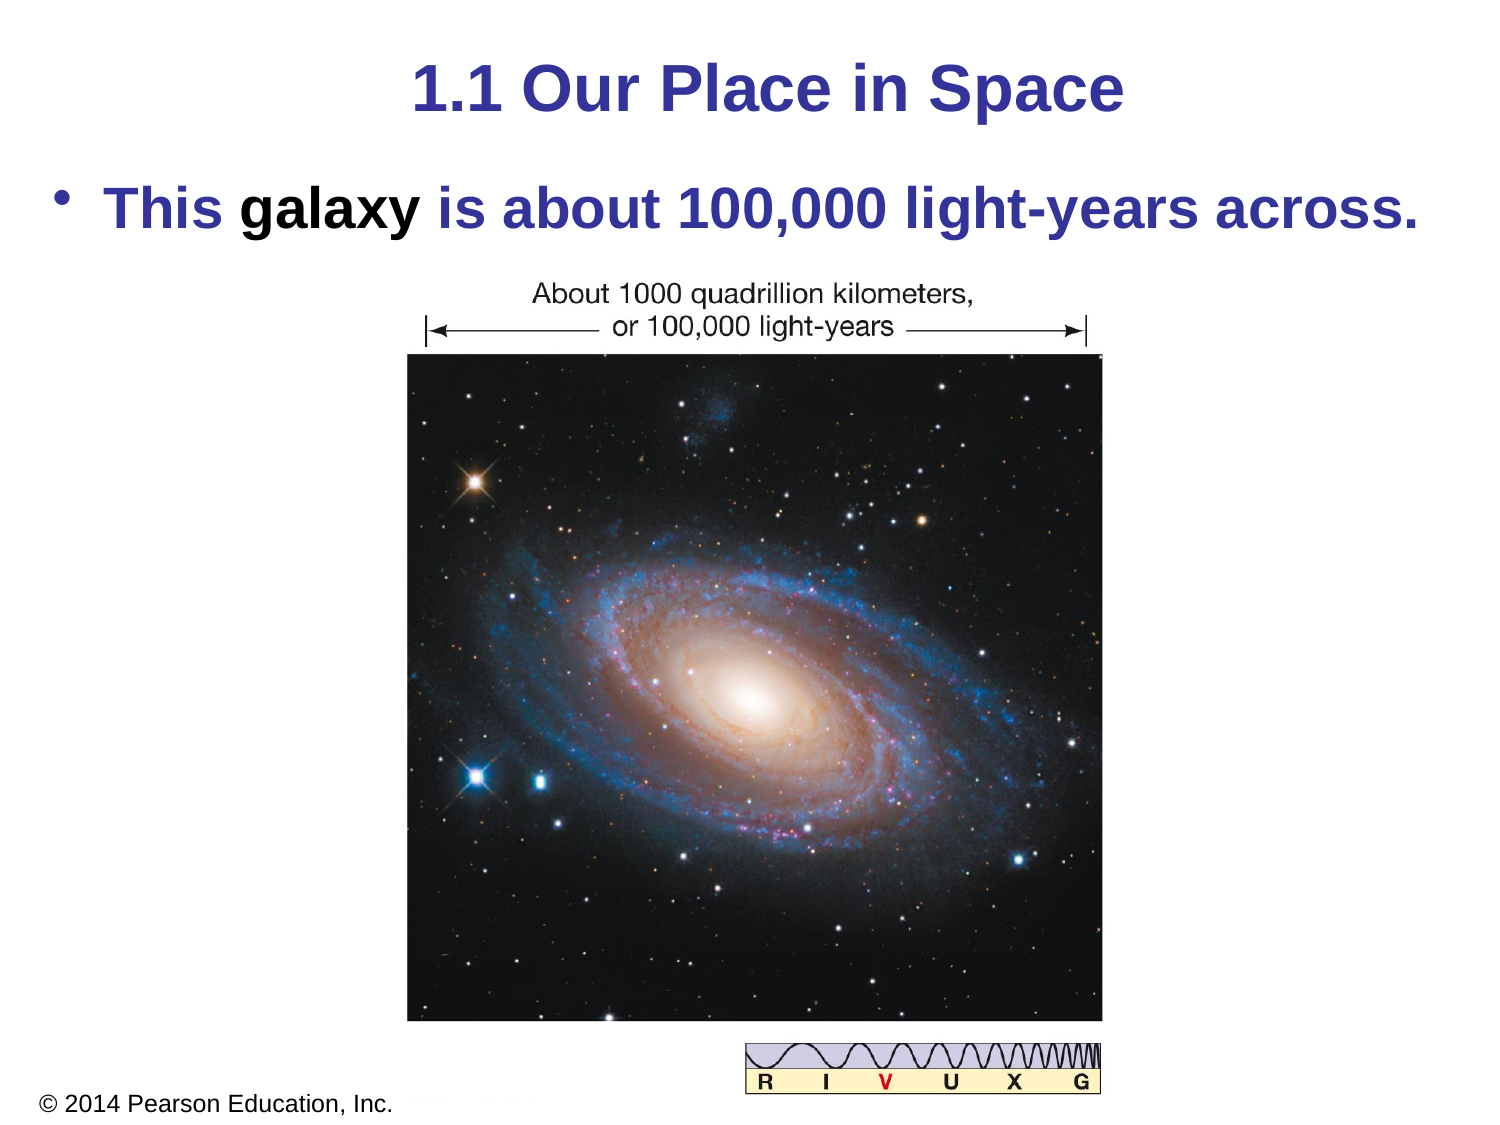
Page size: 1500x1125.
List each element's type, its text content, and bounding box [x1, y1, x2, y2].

text_box This galaxy is about 100,000 light-years across. [37, 162, 1450, 248]
picture [399, 274, 1110, 1101]
text_box 1.1 Our Place in Space [99, 37, 1438, 133]
